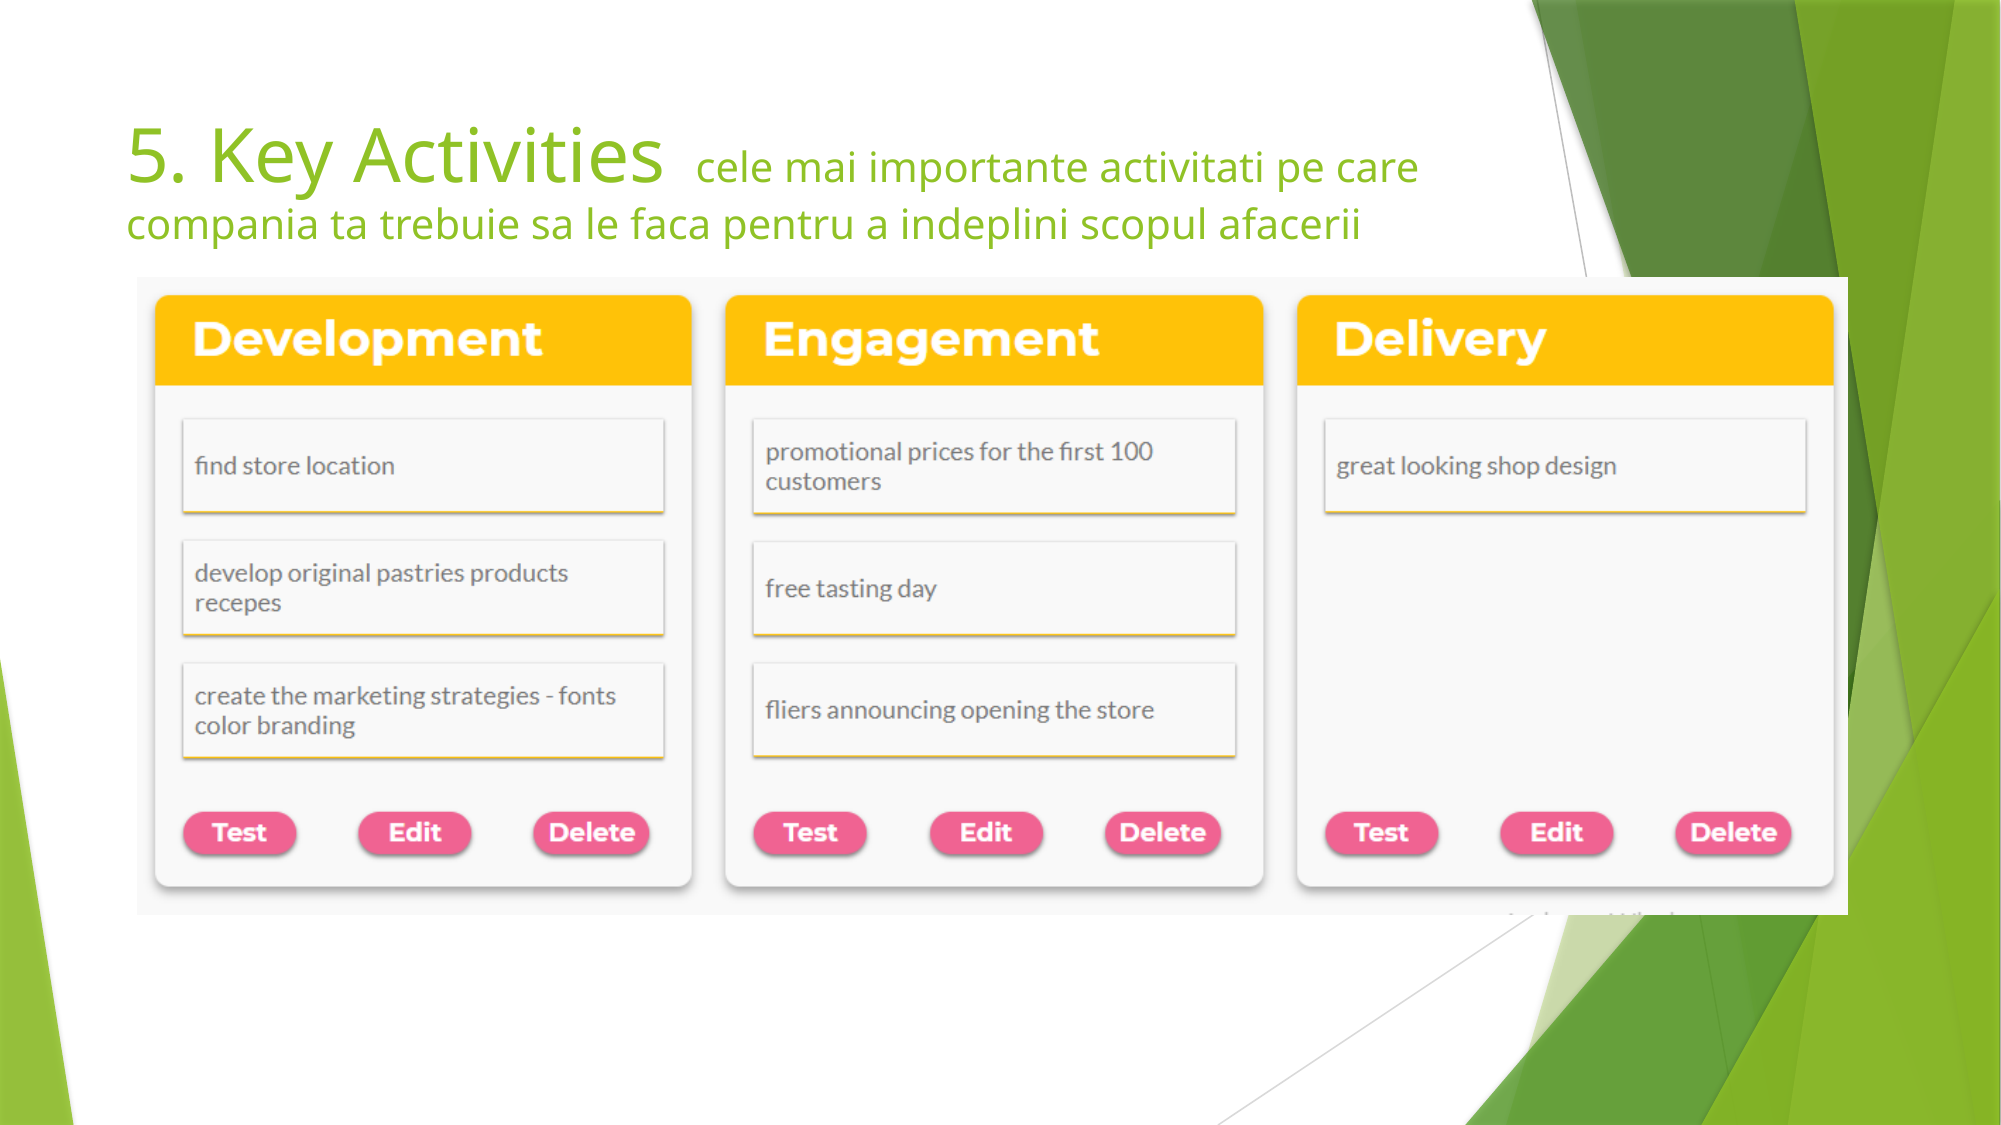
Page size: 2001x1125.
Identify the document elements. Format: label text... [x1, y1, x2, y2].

picture [136, 276, 1848, 916]
title 5. Key Activities cele mai importante activitati pe care compania ta trebuie sa le faca pentru a indeplini scopul afacerii [111, 99, 1522, 317]
